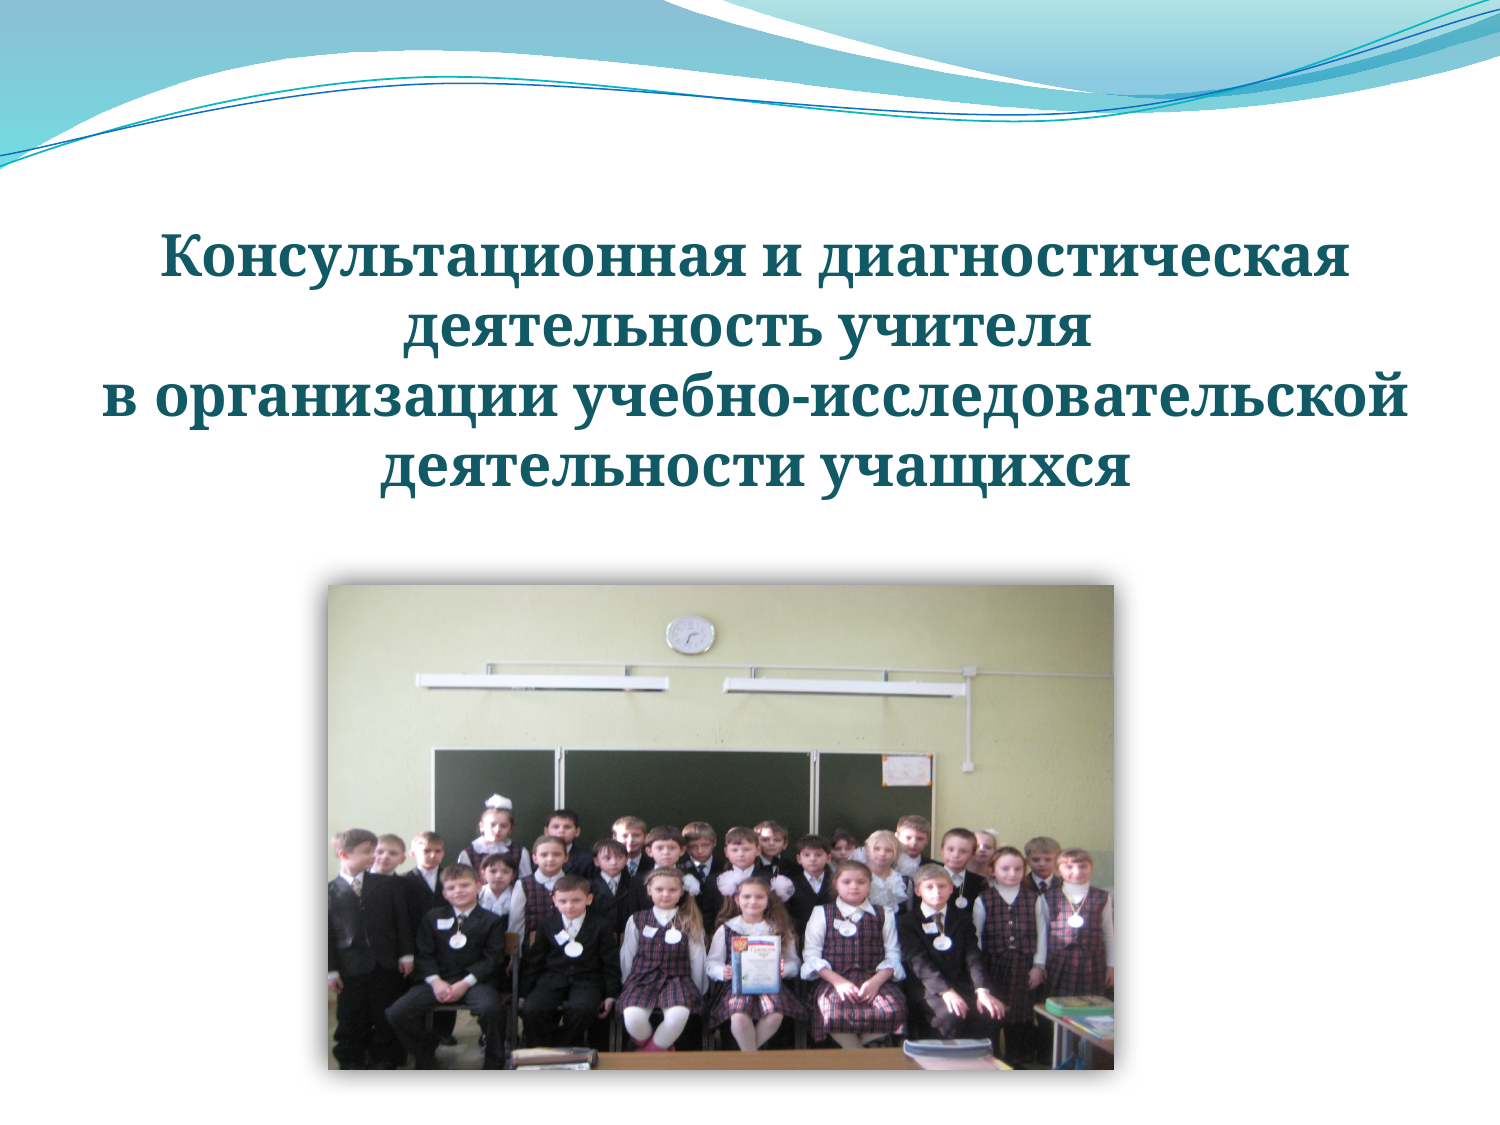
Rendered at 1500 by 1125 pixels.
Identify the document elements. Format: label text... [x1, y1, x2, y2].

text_box Консультационная и диагностическая деятельность учителя в организации учебно-исследовательской деятельности учащихся [58, 210, 1453, 551]
picture [327, 585, 1114, 1070]
